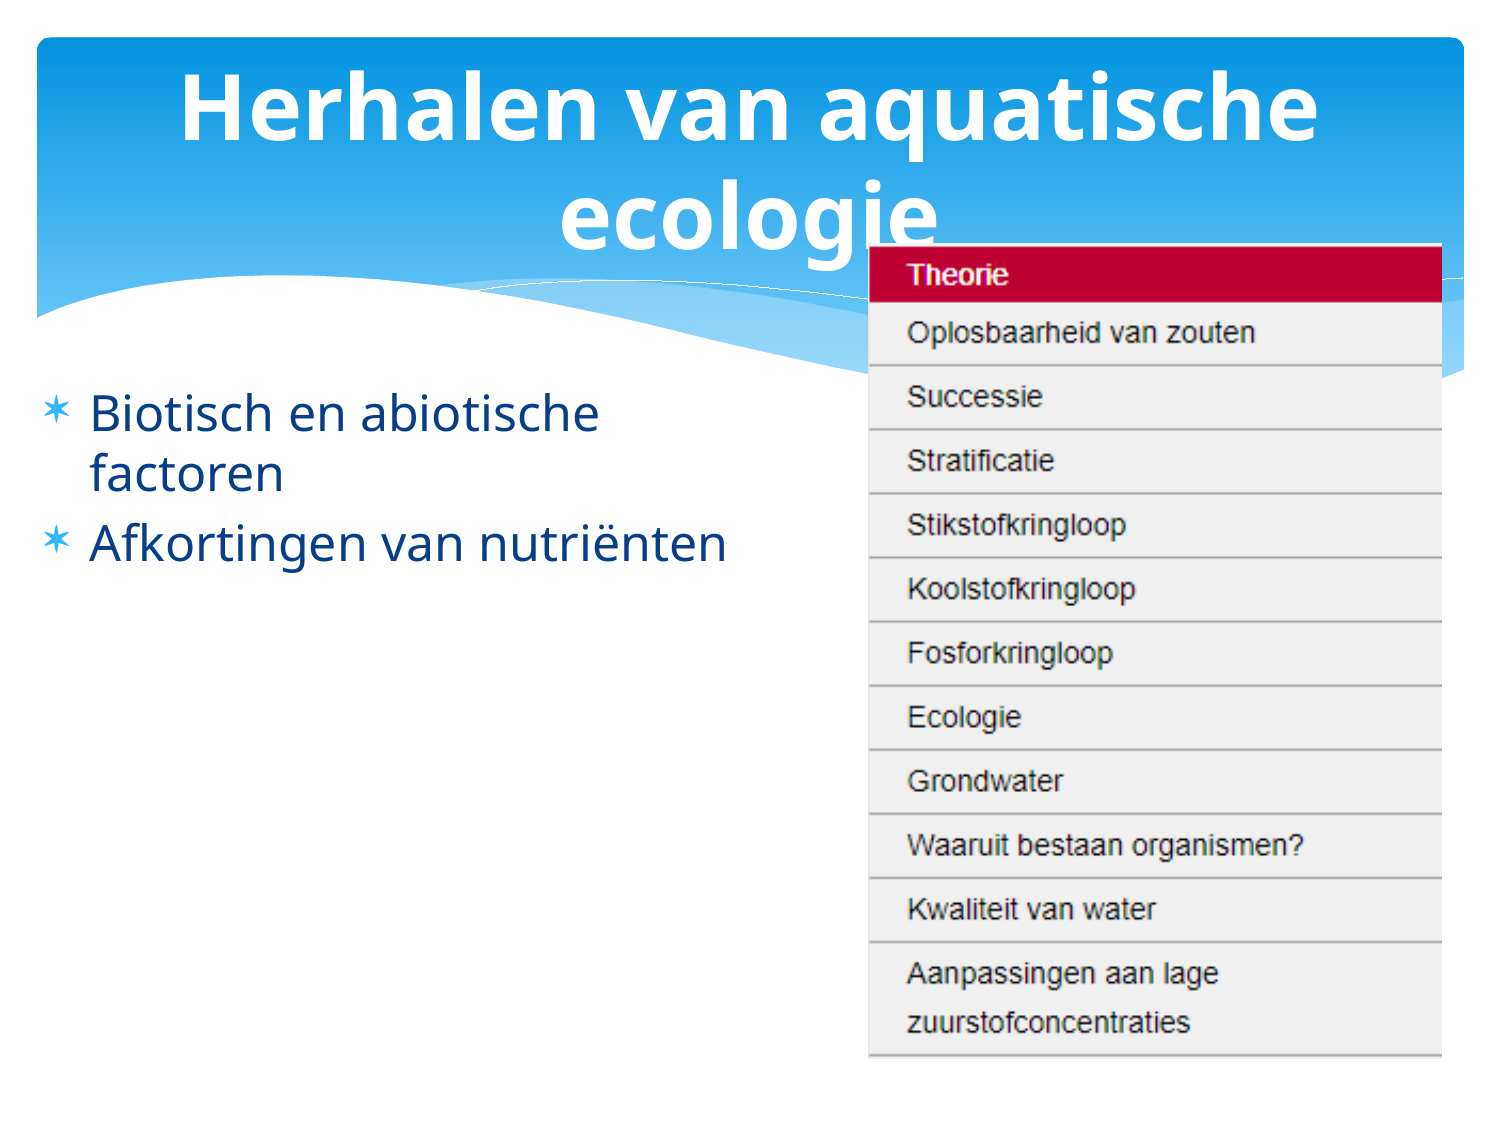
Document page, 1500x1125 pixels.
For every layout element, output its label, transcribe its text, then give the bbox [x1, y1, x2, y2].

list Biotisch en abiotische factoren Afkortingen van nutriënten [29, 373, 786, 1005]
title Herhalen van aquatische ecologie [75, 55, 1425, 261]
picture [867, 243, 1443, 1059]
